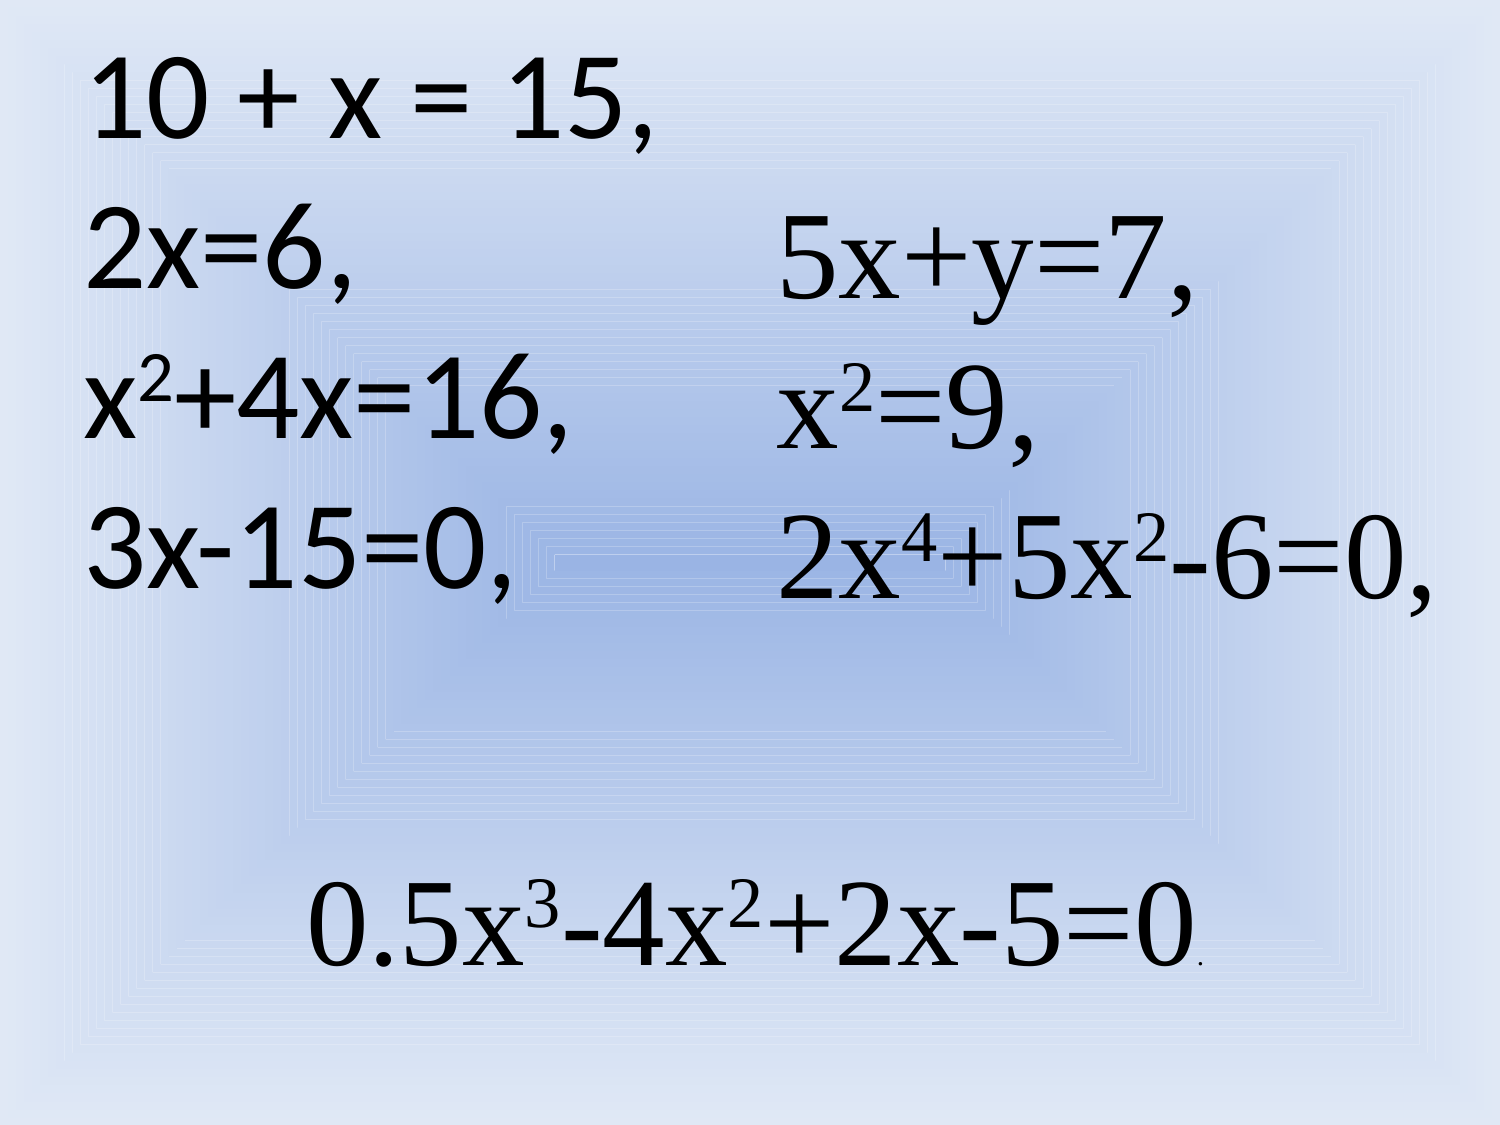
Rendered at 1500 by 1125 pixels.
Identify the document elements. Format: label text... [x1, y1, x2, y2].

text_box 5x+y=7, x2=9, 2x4+5x2-6=0, [761, 166, 1500, 632]
text_box 10 + х = 15, 2x=6, x2+4x=16, 3x-15=0, [68, 6, 746, 622]
text_box 0.5x3-4x2+2x-5=0. [291, 832, 1220, 998]
